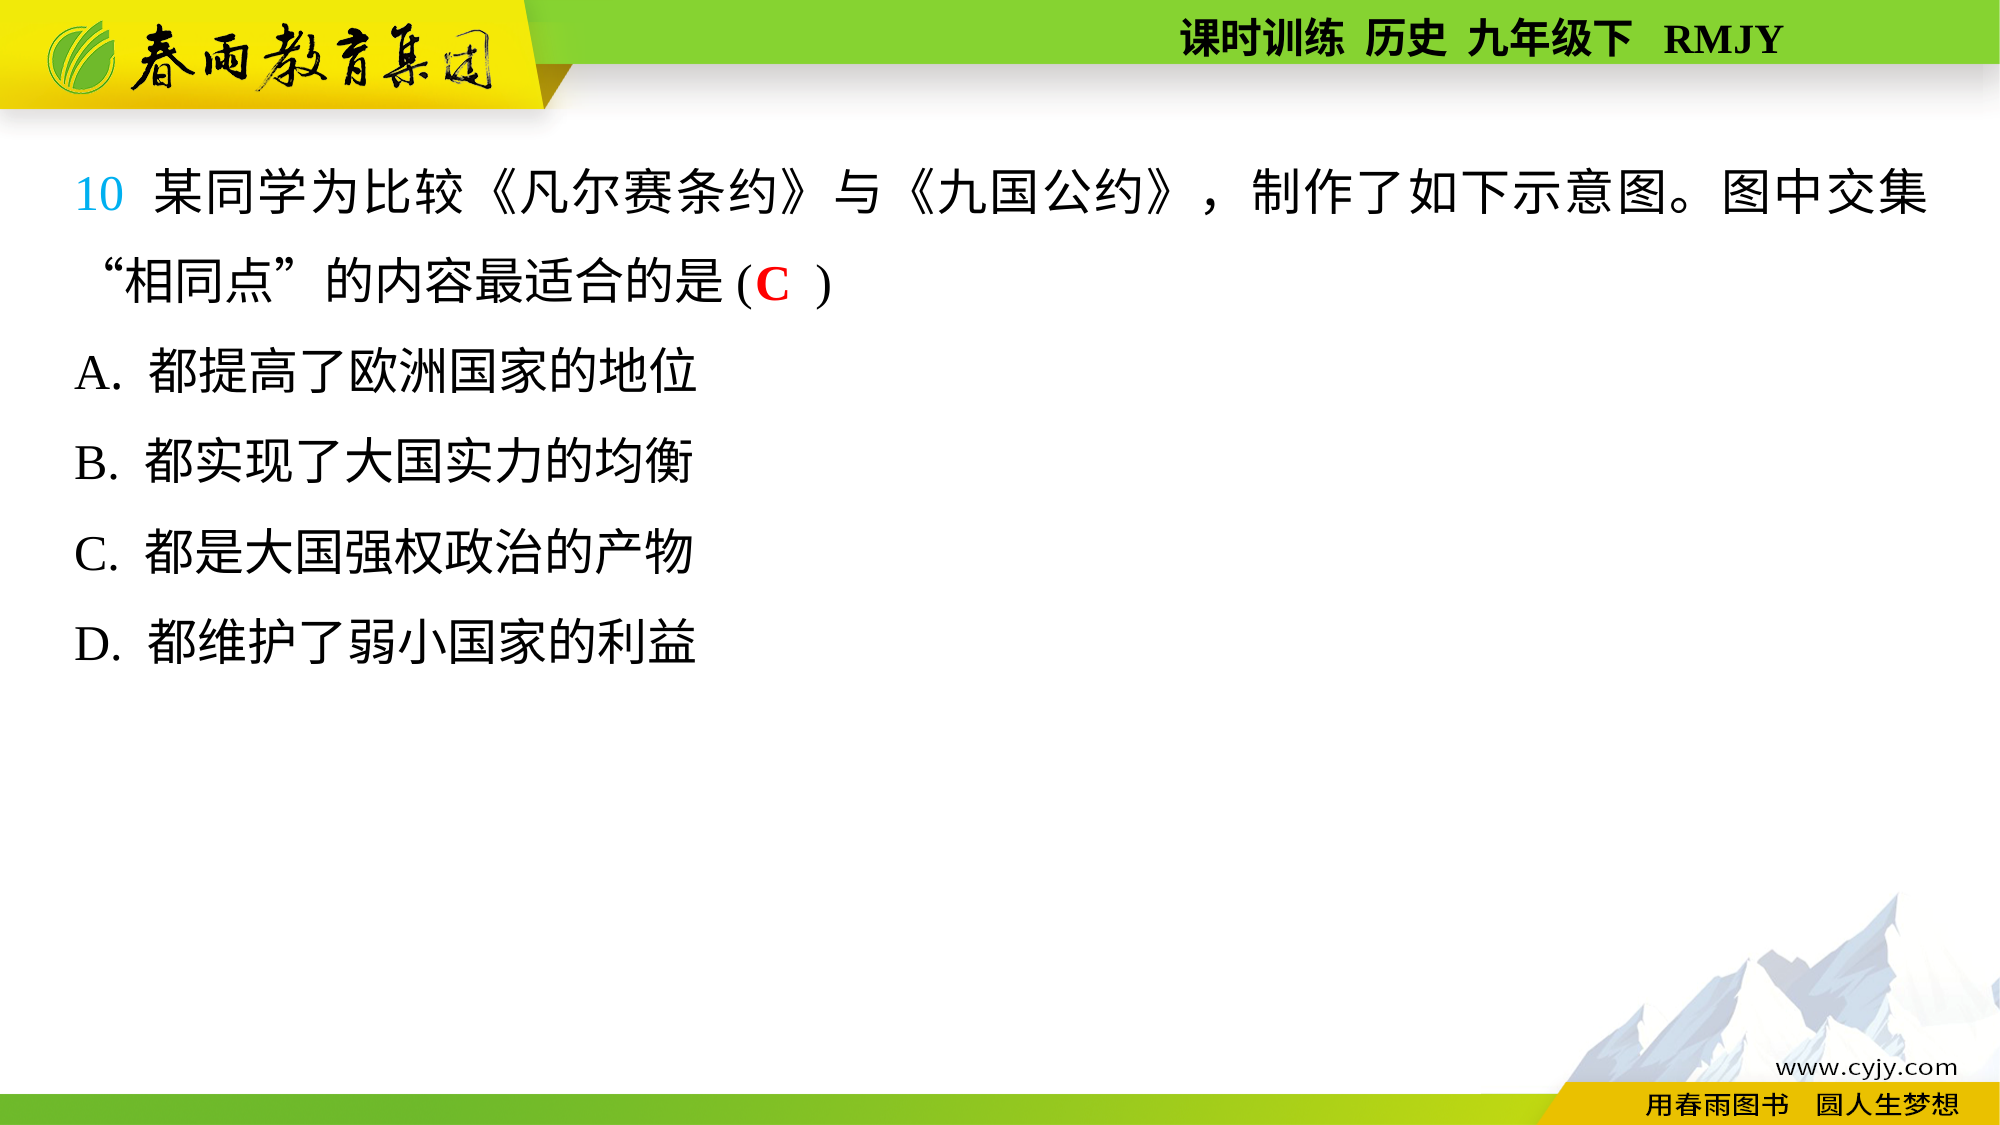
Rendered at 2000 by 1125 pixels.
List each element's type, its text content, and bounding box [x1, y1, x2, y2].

text_box C [740, 243, 807, 319]
picture [0, 0, 2000, 1125]
list 10 某同学为比较《凡尔赛条约》与《九国公约》，制作了如下示意图。图中交集“相同点”的内容最适合的是( ) A. 都提高了欧洲国家的地位 B. 都实现了大国实力的均衡 C. 都是大国强权政治的产物 D. 都维护了弱小国家的利益 [59, 122, 1944, 683]
